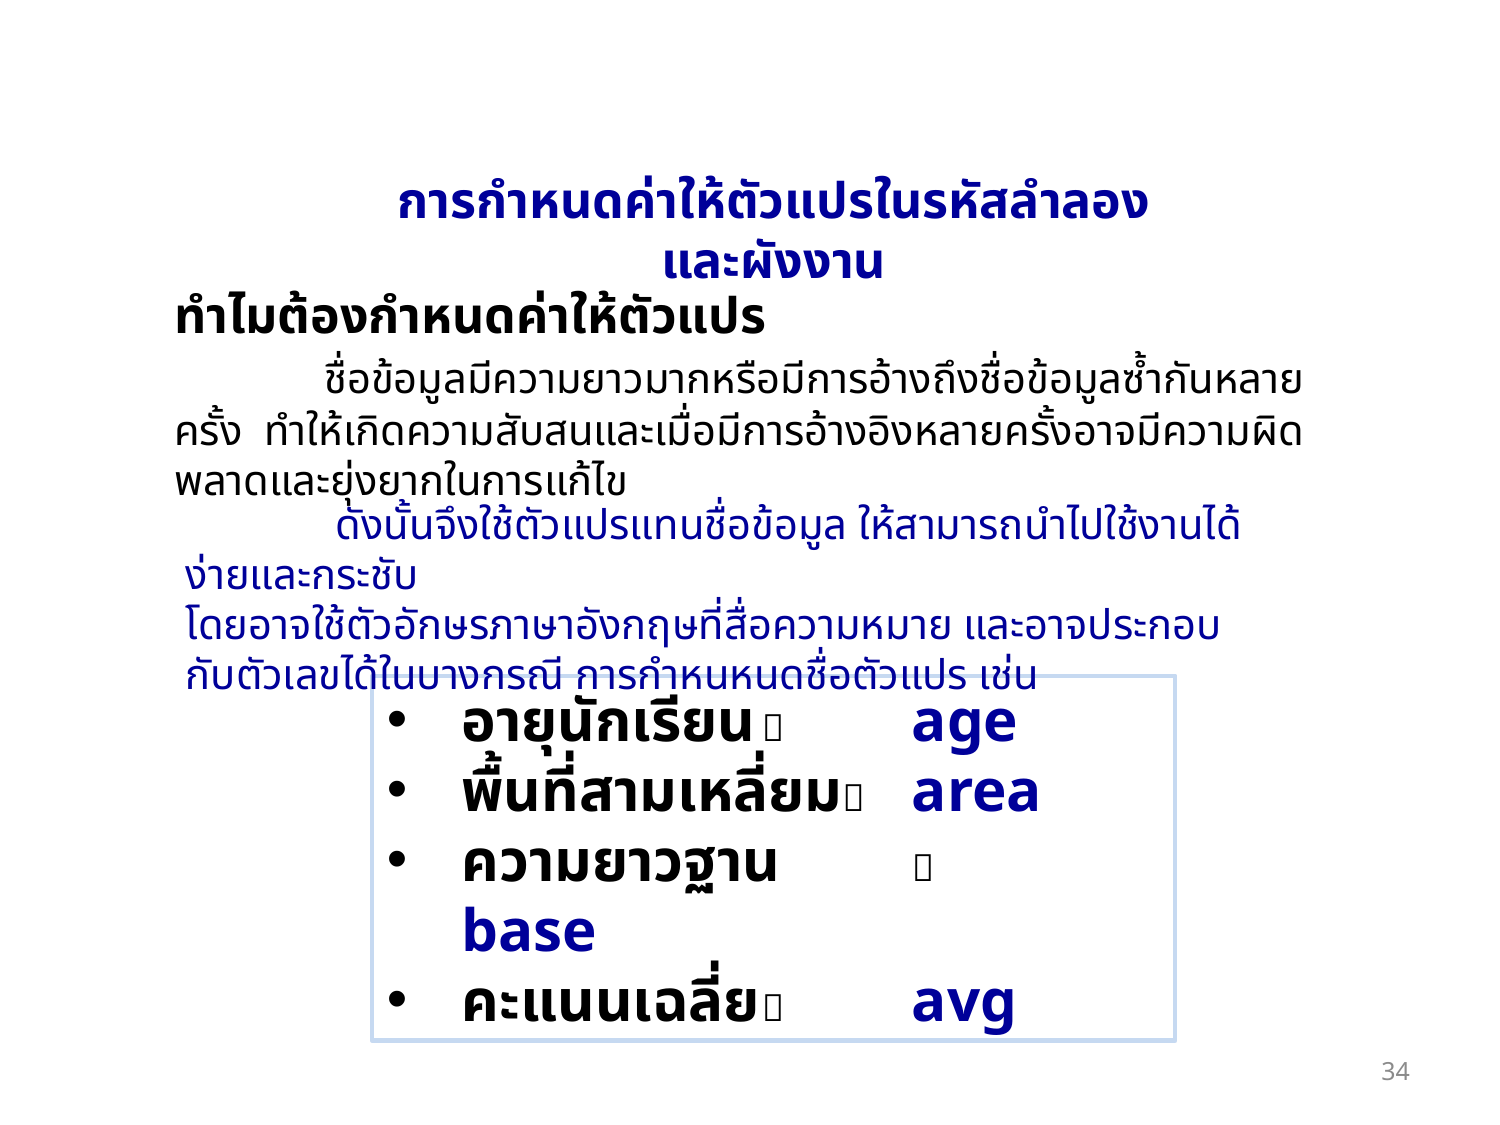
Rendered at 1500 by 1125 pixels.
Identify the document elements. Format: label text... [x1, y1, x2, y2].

text_box อายุนักเรียน  age พื้นที่สามเหลี่ยม area ความยาวฐาน  base คะแนนเฉลี่ย  avg [372, 756, 1176, 1041]
text_box ทำไมต้องกำหนดค่าให้ตัวแปร ชื่อข้อมูลมีความยาวมากหรือมีการอ้างถึงชื่อข้อมูลซ้ำกันหลายครั้ง ทำให้เกิดความสับสนและเมื่อมีการอ้างอิงหลายครั้งอาจมีความผิดพลาดและยุ่งยากในการแก้ไข [159, 276, 1329, 512]
text_box ดังนั้นจึงใช้ตัวแปรแทนชื่อข้อมูล ให้สามารถนำไปใช้งานได้ง่ายและกระชับ โดยอาจใช้ตัวอักษรภาษาอังกฤษที่สื่อความหมาย และอาจประกอบกับตัวเลขได้ในบางกรณี การกำหนหนดชื่อตัวแปร เช่น [171, 490, 1282, 756]
slide_number 34 [1074, 1042, 1425, 1103]
text_box การกำหนดค่าให้ตัวแปรในรหัสลำลองและผังงาน [371, 160, 1176, 296]
